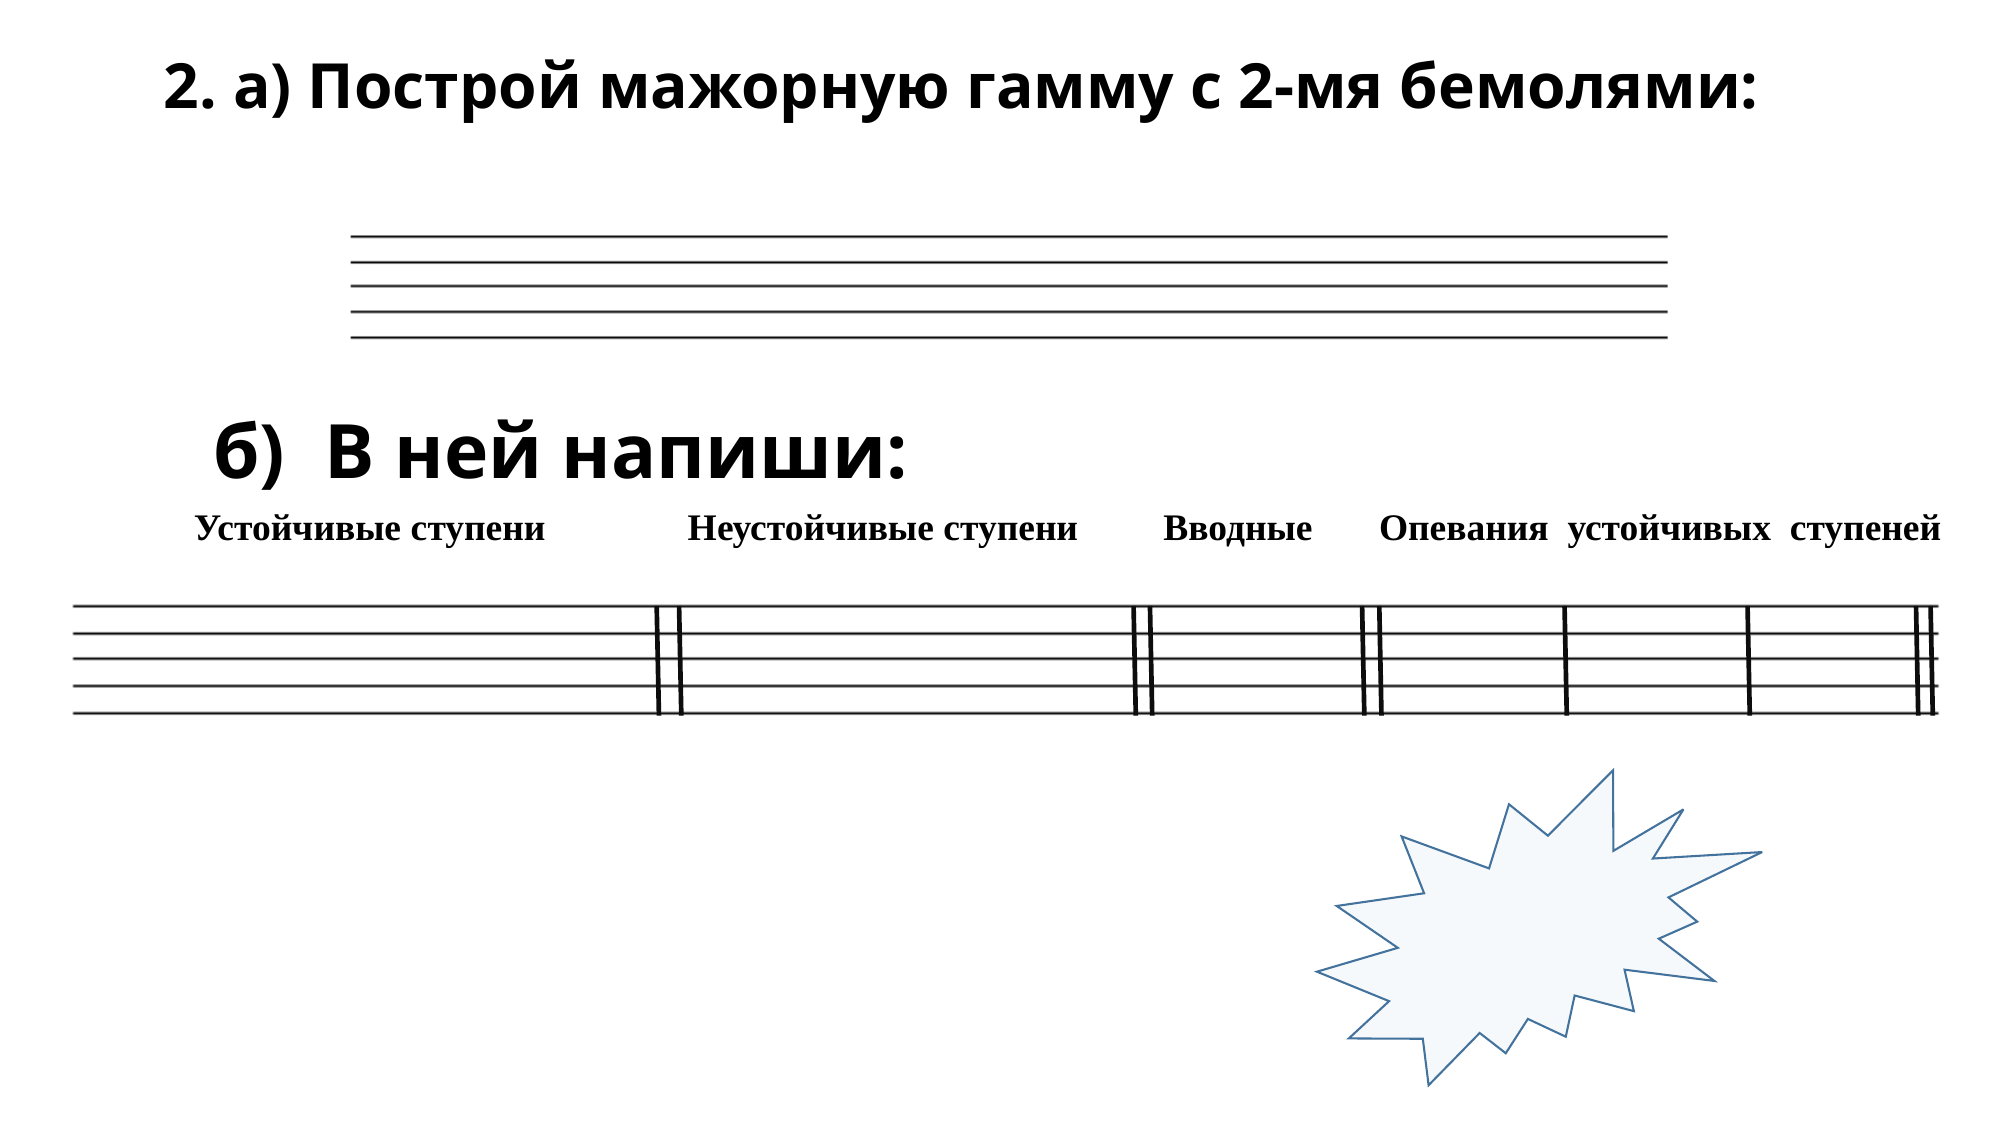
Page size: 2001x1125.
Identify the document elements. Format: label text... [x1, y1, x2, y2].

text_box [1313, 789, 1763, 1088]
picture [34, 542, 2000, 789]
picture [323, 176, 1711, 408]
title 2. а) Построй мажорную гамму с 2-мя бемолями: [148, 34, 1874, 143]
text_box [1915, 605, 1919, 716]
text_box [1149, 605, 1153, 716]
text_box Устойчивые ступени Неустойчивые ступени Вводные Опевания устойчивых ступеней [179, 495, 1973, 542]
text_box б) В ней напиши: [198, 396, 925, 502]
